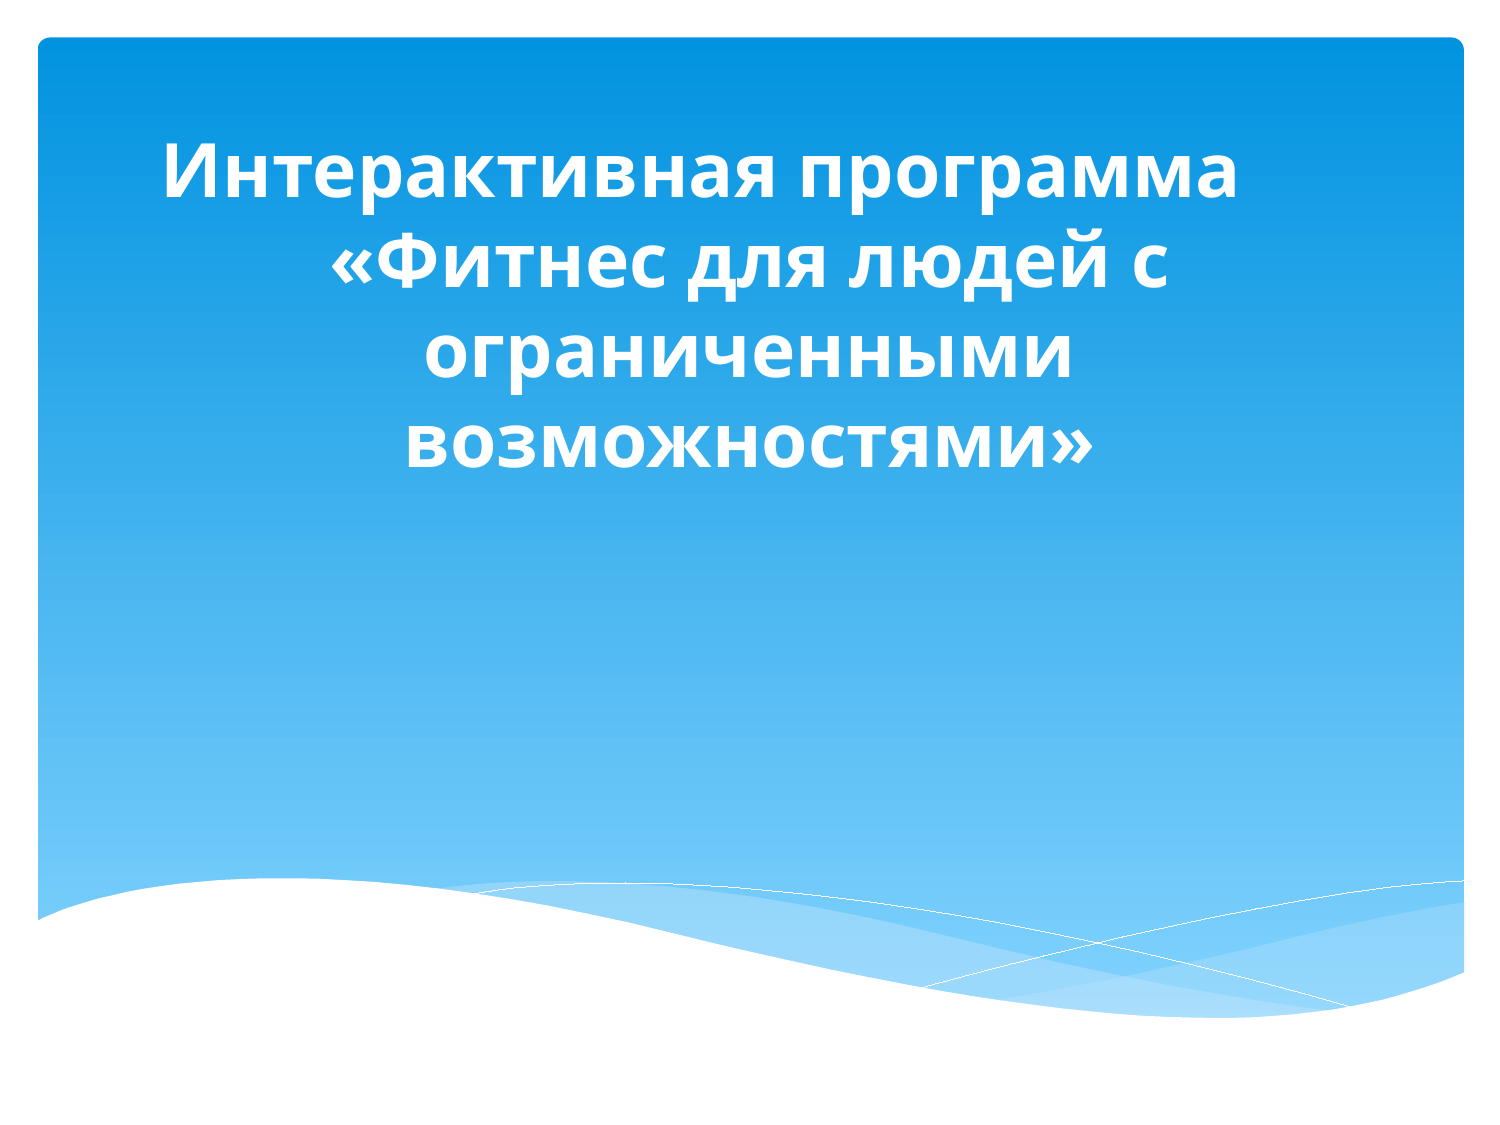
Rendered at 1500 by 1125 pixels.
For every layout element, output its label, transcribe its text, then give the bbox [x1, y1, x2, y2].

title Интерактивная программа «Фитнес для людей с ограниченными возможностями» [112, 125, 1388, 941]
